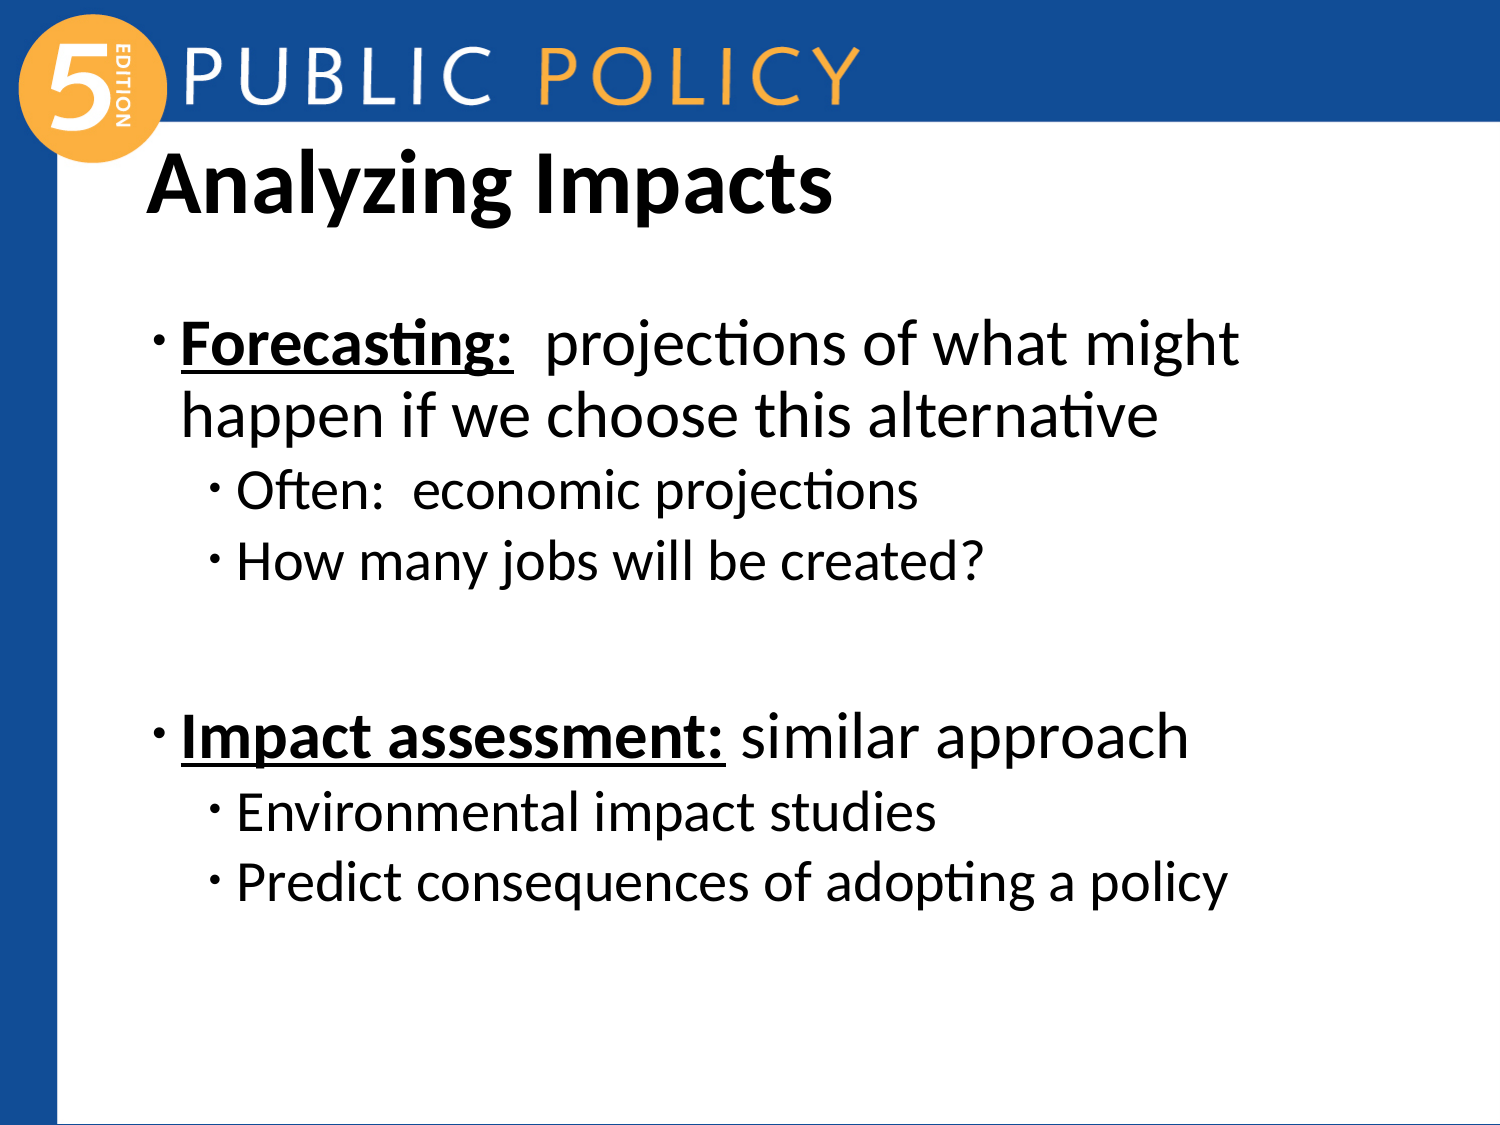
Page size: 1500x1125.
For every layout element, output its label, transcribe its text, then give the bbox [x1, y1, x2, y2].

picture [0, 0, 1500, 1125]
title Analyzing Impacts [131, 75, 1426, 293]
list Forecasting: projections of what might happen if we choose this alternative Often: economic projections How many jobs will be created? Impact assessment: similar approach Environmental impact studies Predict consequences of adopting a policy [137, 299, 1450, 988]
